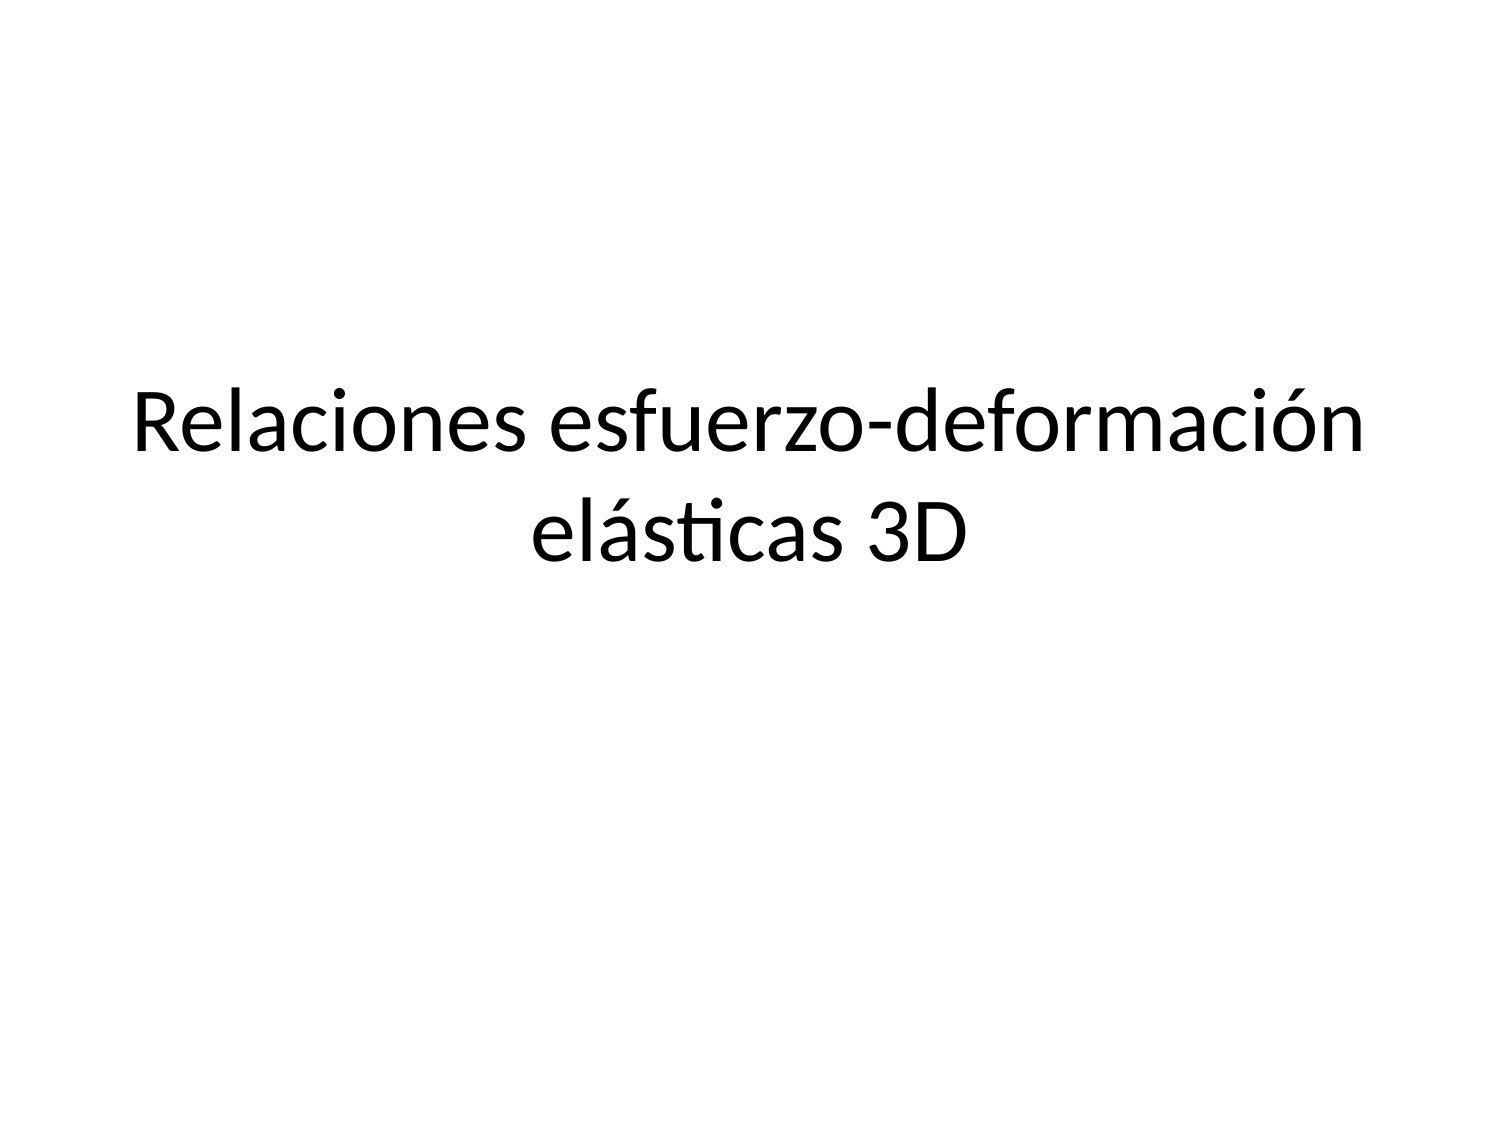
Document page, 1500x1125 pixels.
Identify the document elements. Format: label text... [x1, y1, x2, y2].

title Relaciones esfuerzo-deformación elásticas 3D [112, 349, 1388, 591]
